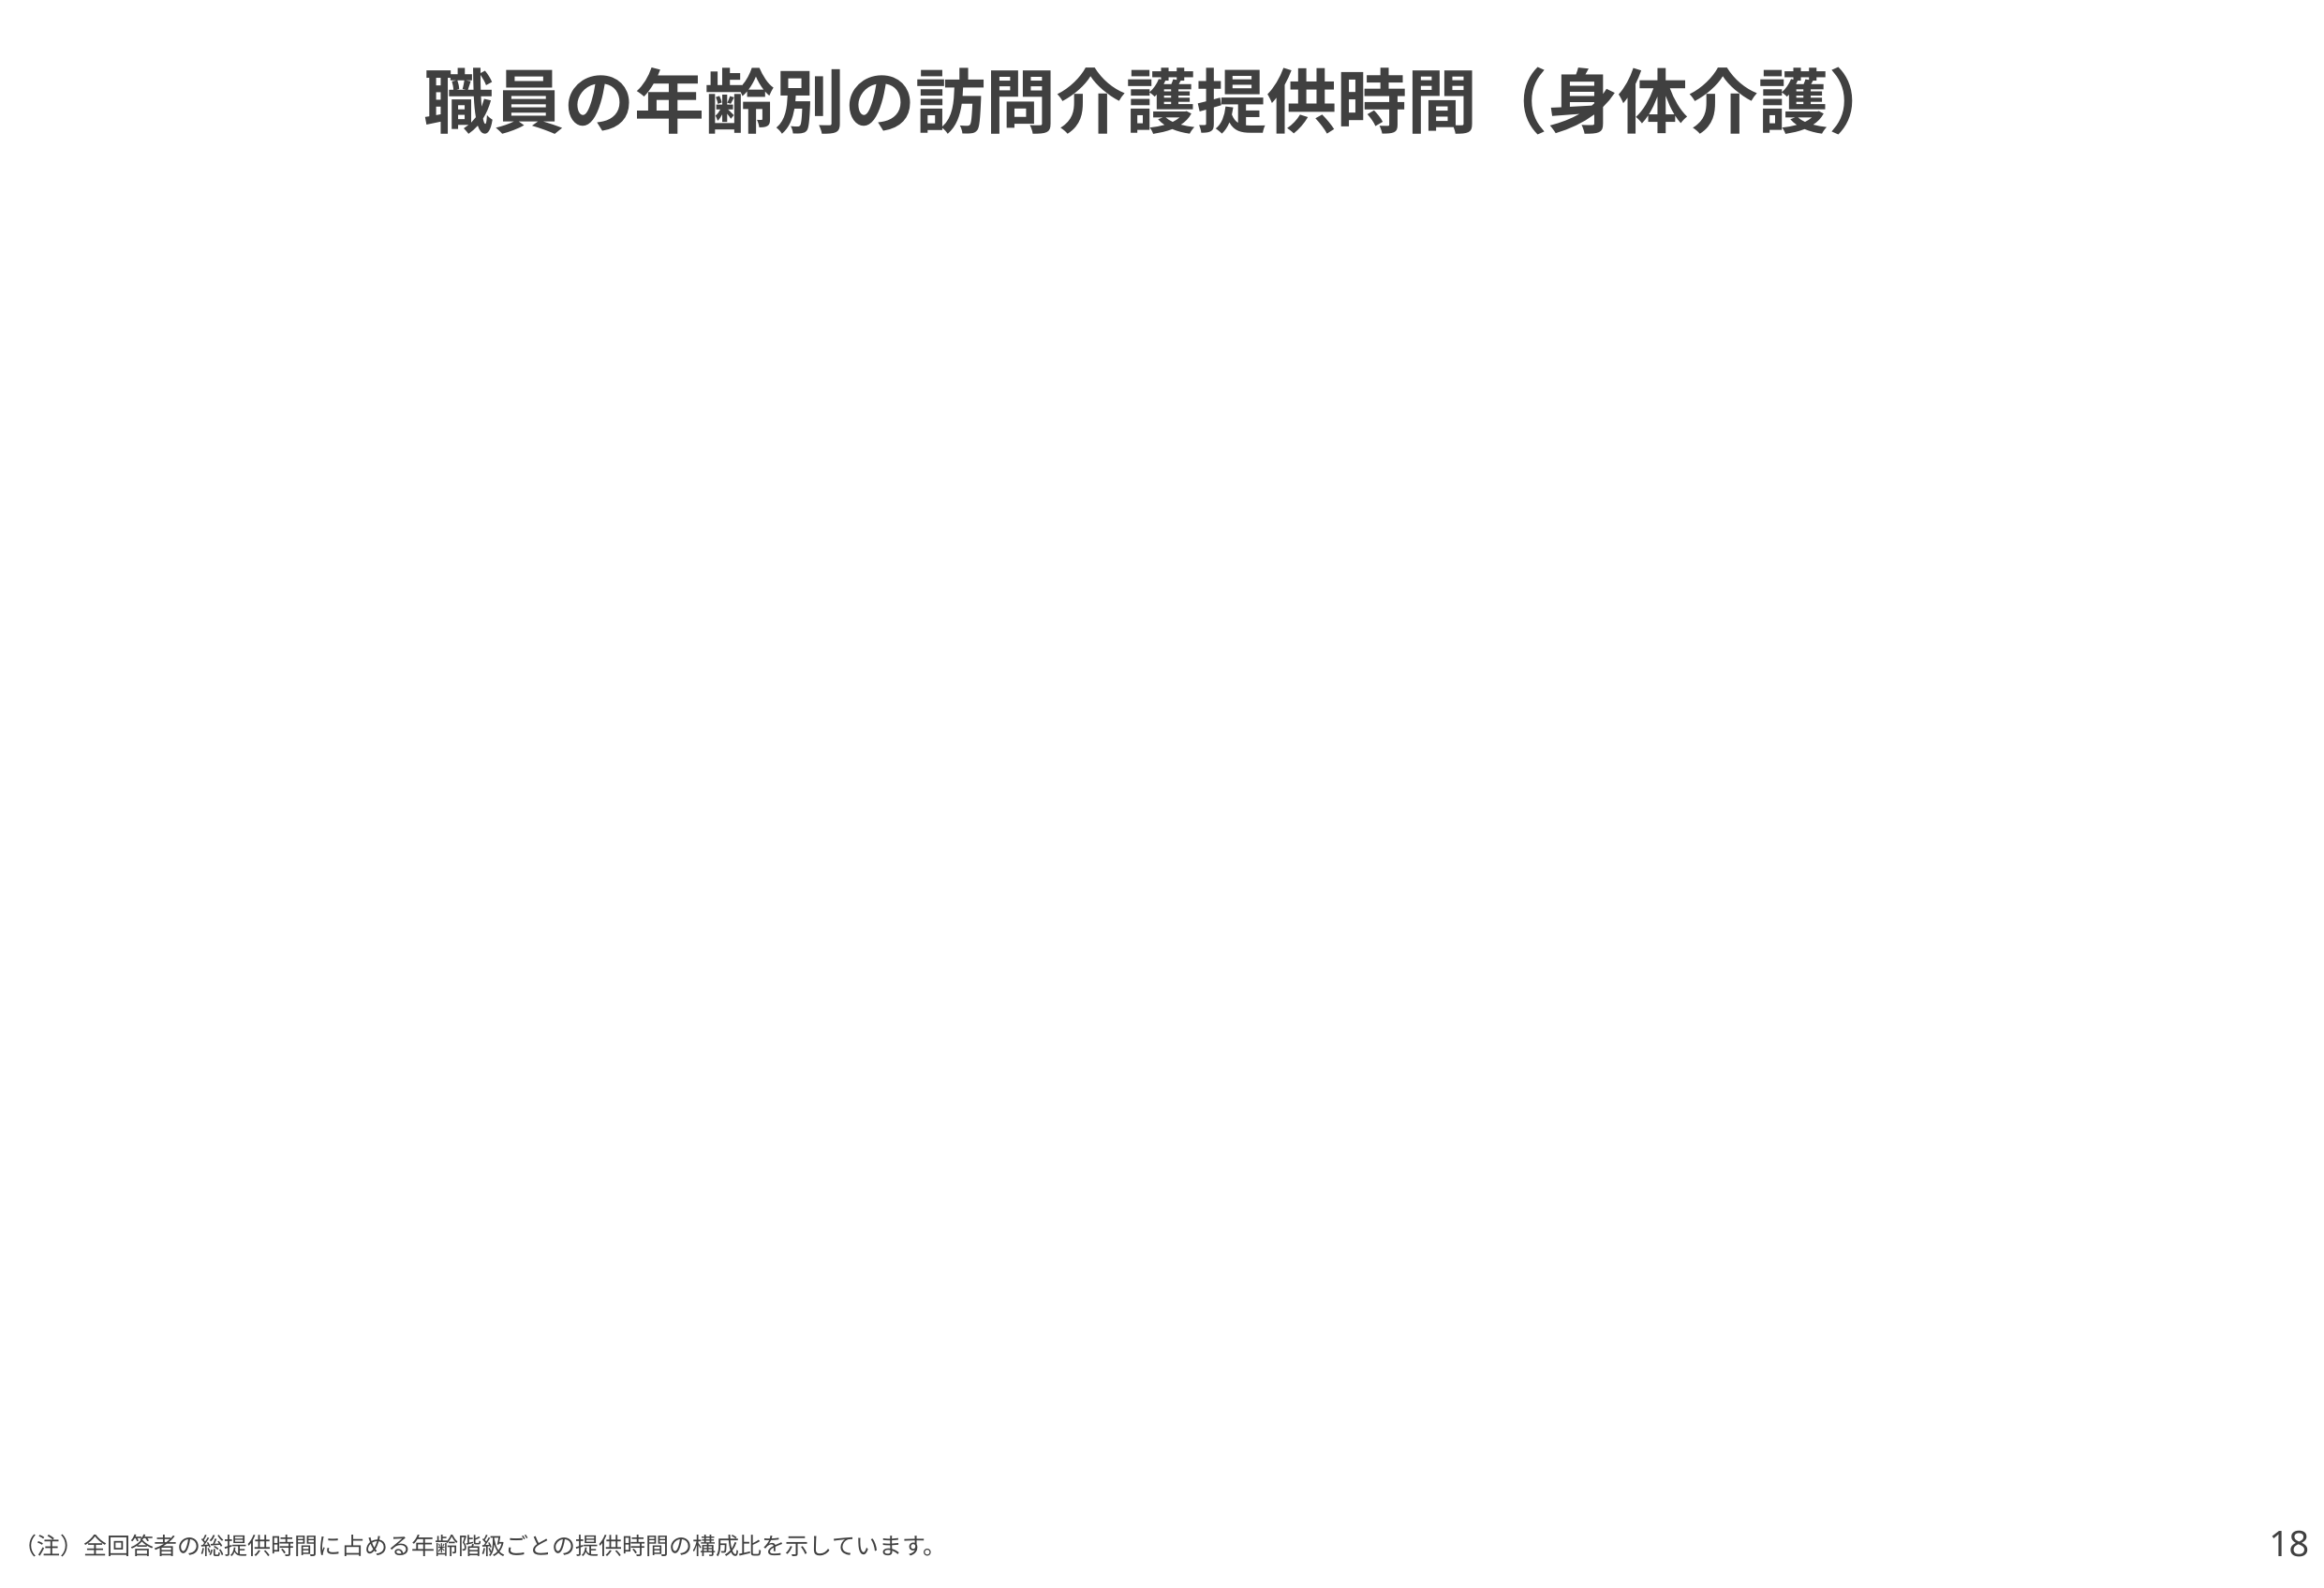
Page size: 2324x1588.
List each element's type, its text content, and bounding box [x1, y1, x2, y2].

title 職員の年齢別の訪問介護提供時間（身体介護） [100, 31, 2224, 179]
text_box （注）全回答者の総提供時間に占める年齢階級ごとの提供時間の構成比を示しています。 [0, 1523, 2154, 1566]
slide_number 18 [1800, 1503, 2324, 1588]
